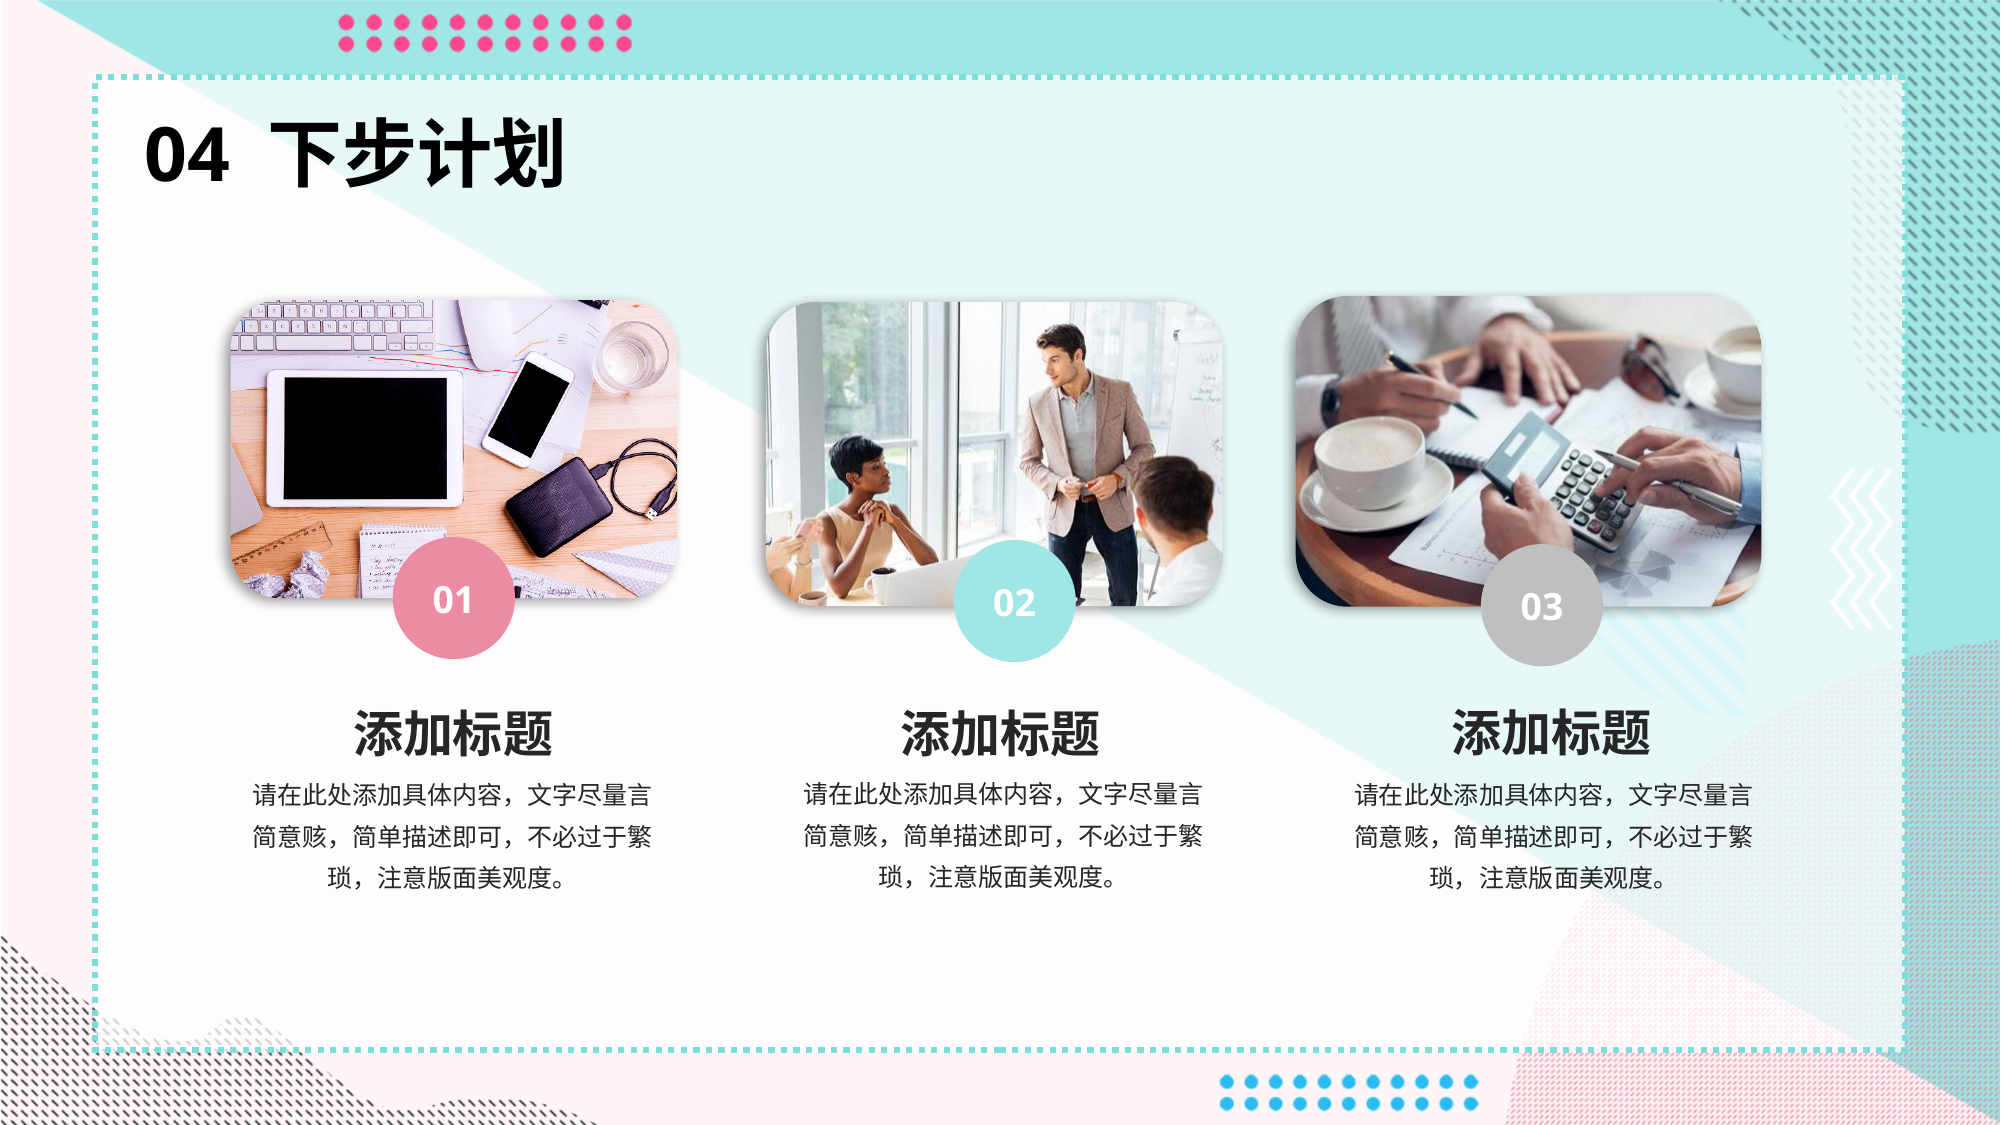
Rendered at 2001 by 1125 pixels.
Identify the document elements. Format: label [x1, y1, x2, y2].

text_box [0, 0, 2000, 1125]
picture [1295, 295, 1762, 607]
text_box [95, 74, 1905, 1053]
picture [765, 301, 1223, 607]
picture [230, 300, 678, 599]
